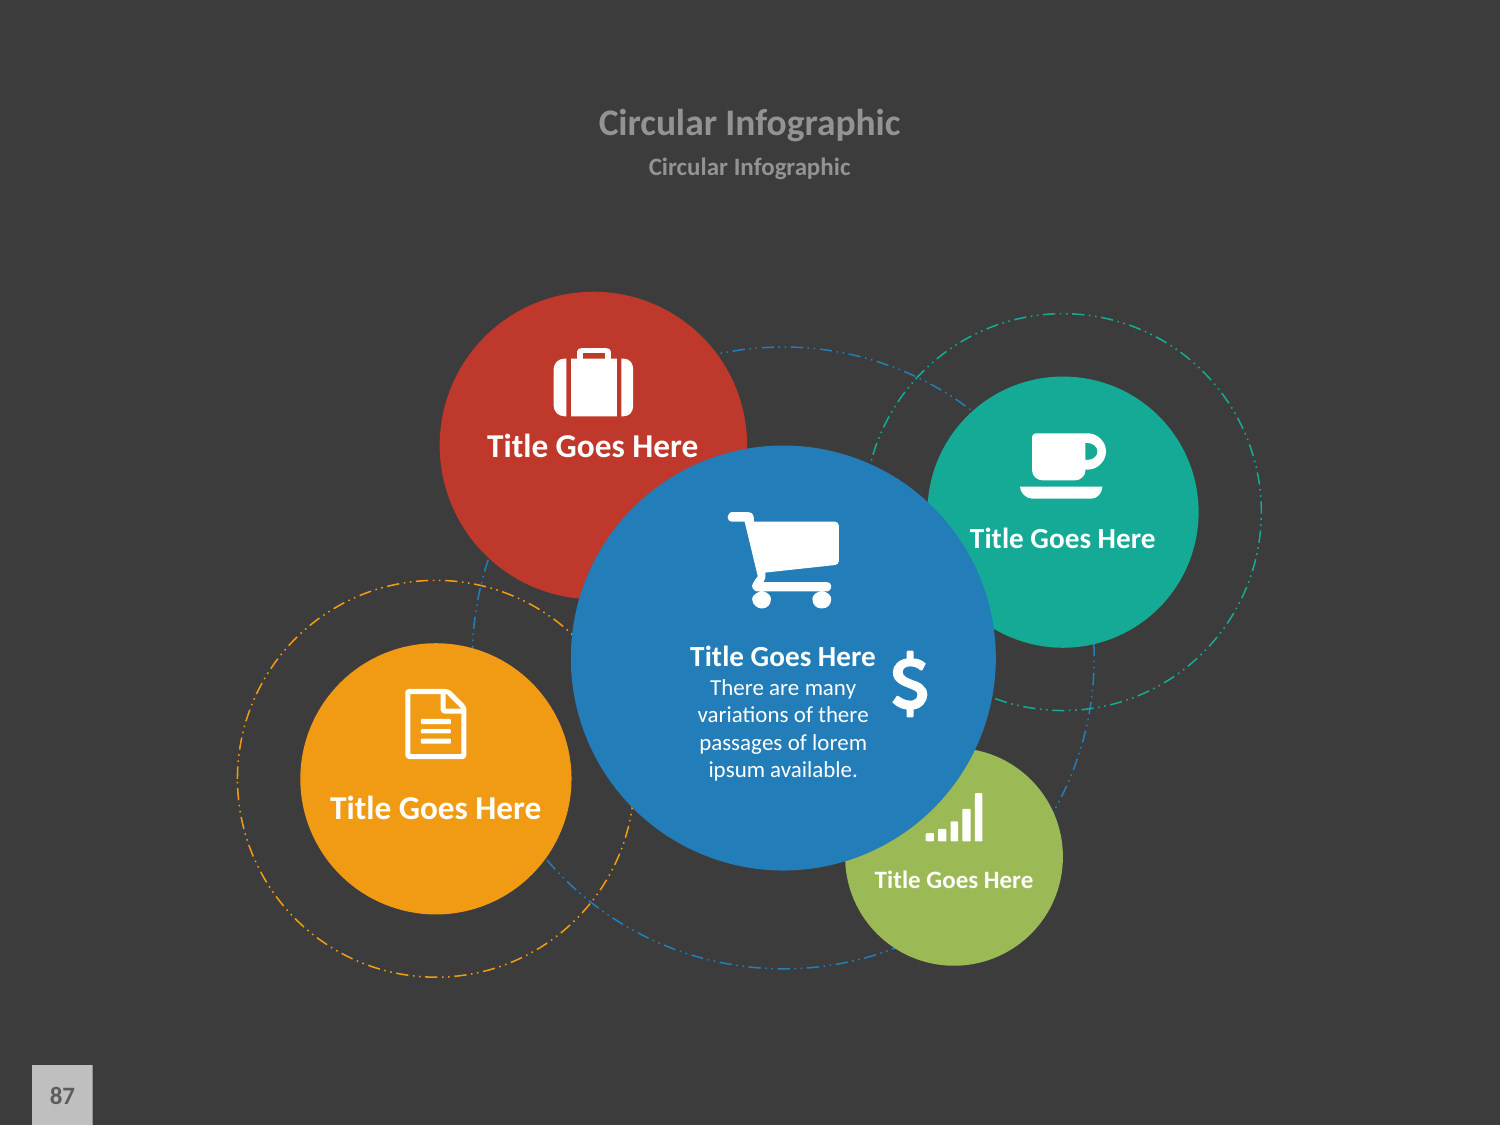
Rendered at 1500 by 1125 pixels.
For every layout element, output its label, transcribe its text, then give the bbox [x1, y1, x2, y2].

text_box Title Goes Here [955, 512, 1171, 562]
title Circular Infographic [287, 91, 1213, 150]
text_box [439, 291, 748, 599]
text_box Title Goes Here [472, 416, 714, 471]
text_box [870, 313, 1262, 711]
text_box [974, 793, 983, 842]
text_box [571, 348, 617, 416]
text_box [405, 688, 467, 760]
text_box [925, 833, 934, 842]
text_box [1020, 486, 1103, 499]
text_box [845, 750, 1063, 966]
text_box [591, 809, 894, 969]
text_box [553, 358, 567, 416]
text_box Title Goes Here [859, 856, 1049, 902]
text_box [1032, 433, 1107, 481]
text_box [938, 828, 947, 842]
text_box Title Goes Here [315, 778, 557, 834]
text_box [727, 512, 839, 609]
text_box [570, 445, 996, 871]
text_box Title Goes Here There are many variations of there passages of lorem ipsum available. [664, 629, 902, 790]
text_box [481, 559, 578, 633]
list Circular Infographic [412, 149, 1088, 183]
text_box [962, 808, 971, 842]
text_box [976, 699, 1090, 811]
text_box [717, 347, 917, 463]
text_box [892, 650, 928, 718]
text_box [950, 821, 959, 842]
text_box [621, 358, 634, 416]
text_box [237, 580, 632, 978]
